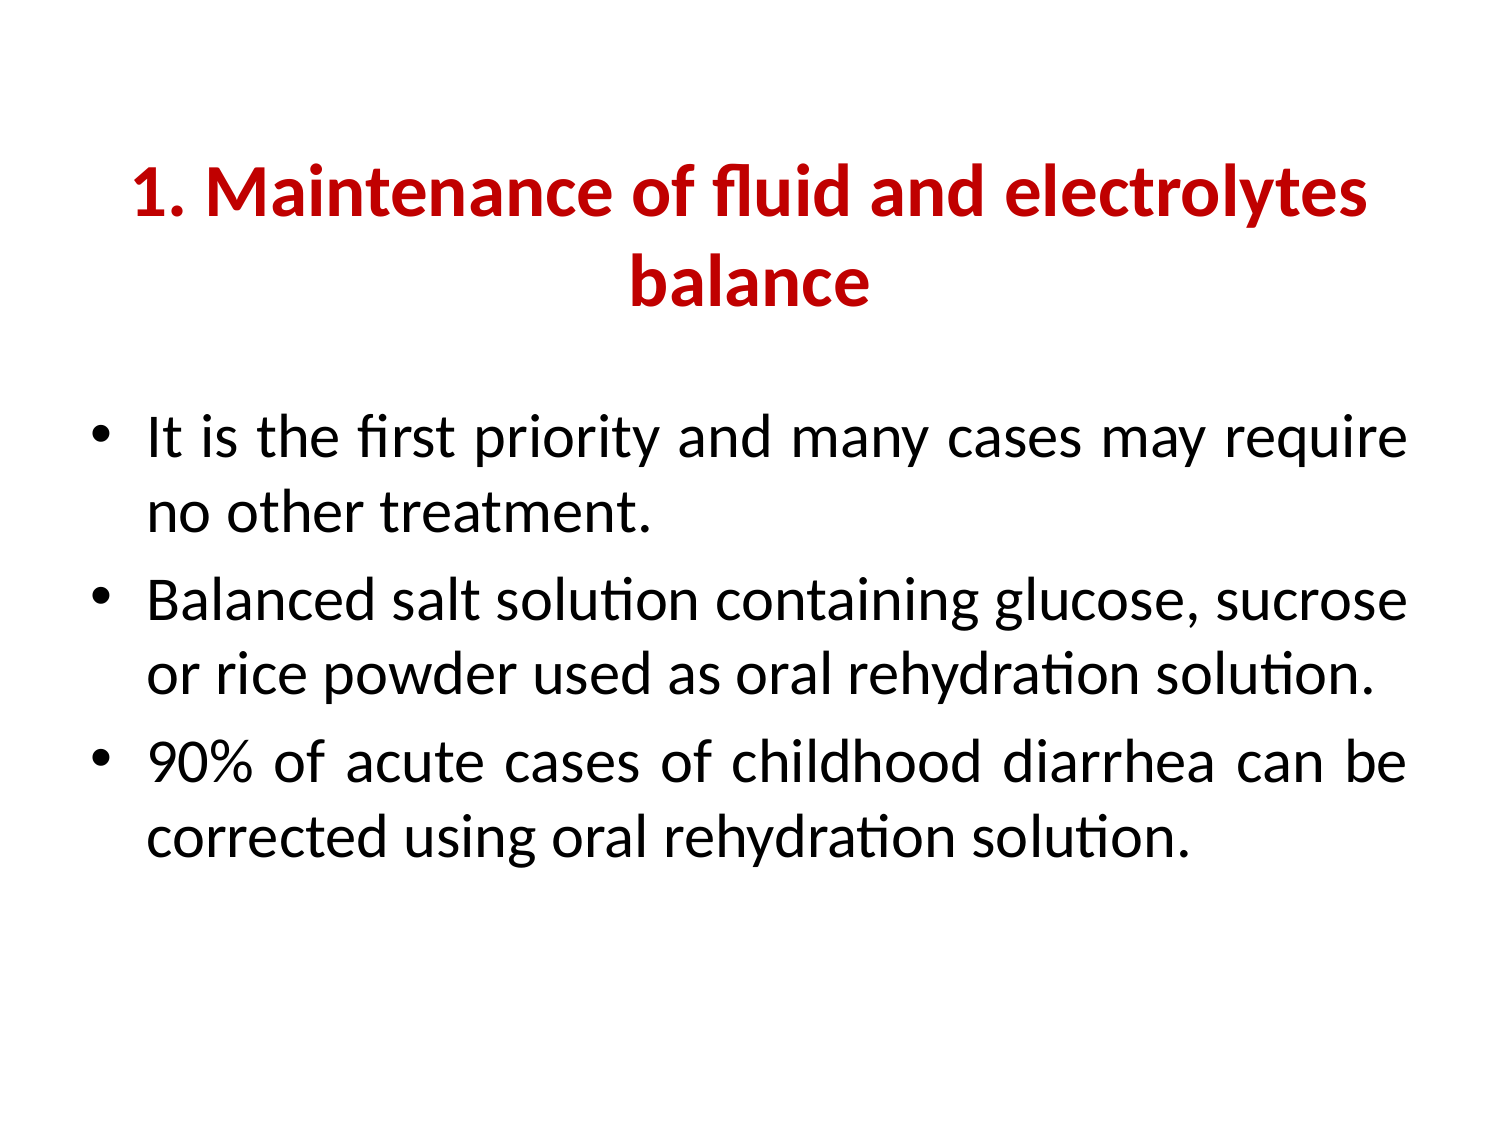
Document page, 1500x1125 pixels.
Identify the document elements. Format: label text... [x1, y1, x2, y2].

title 1. Maintenance of fluid and electrolytes balance [75, 137, 1425, 325]
list It is the first priority and many cases may require no other treatment. Balanced salt solution containing glucose, sucrose or rice powder used as oral rehydration solution. 90% of acute cases of childhood diarrhea can be corrected using oral rehydration solution. [75, 387, 1425, 988]
